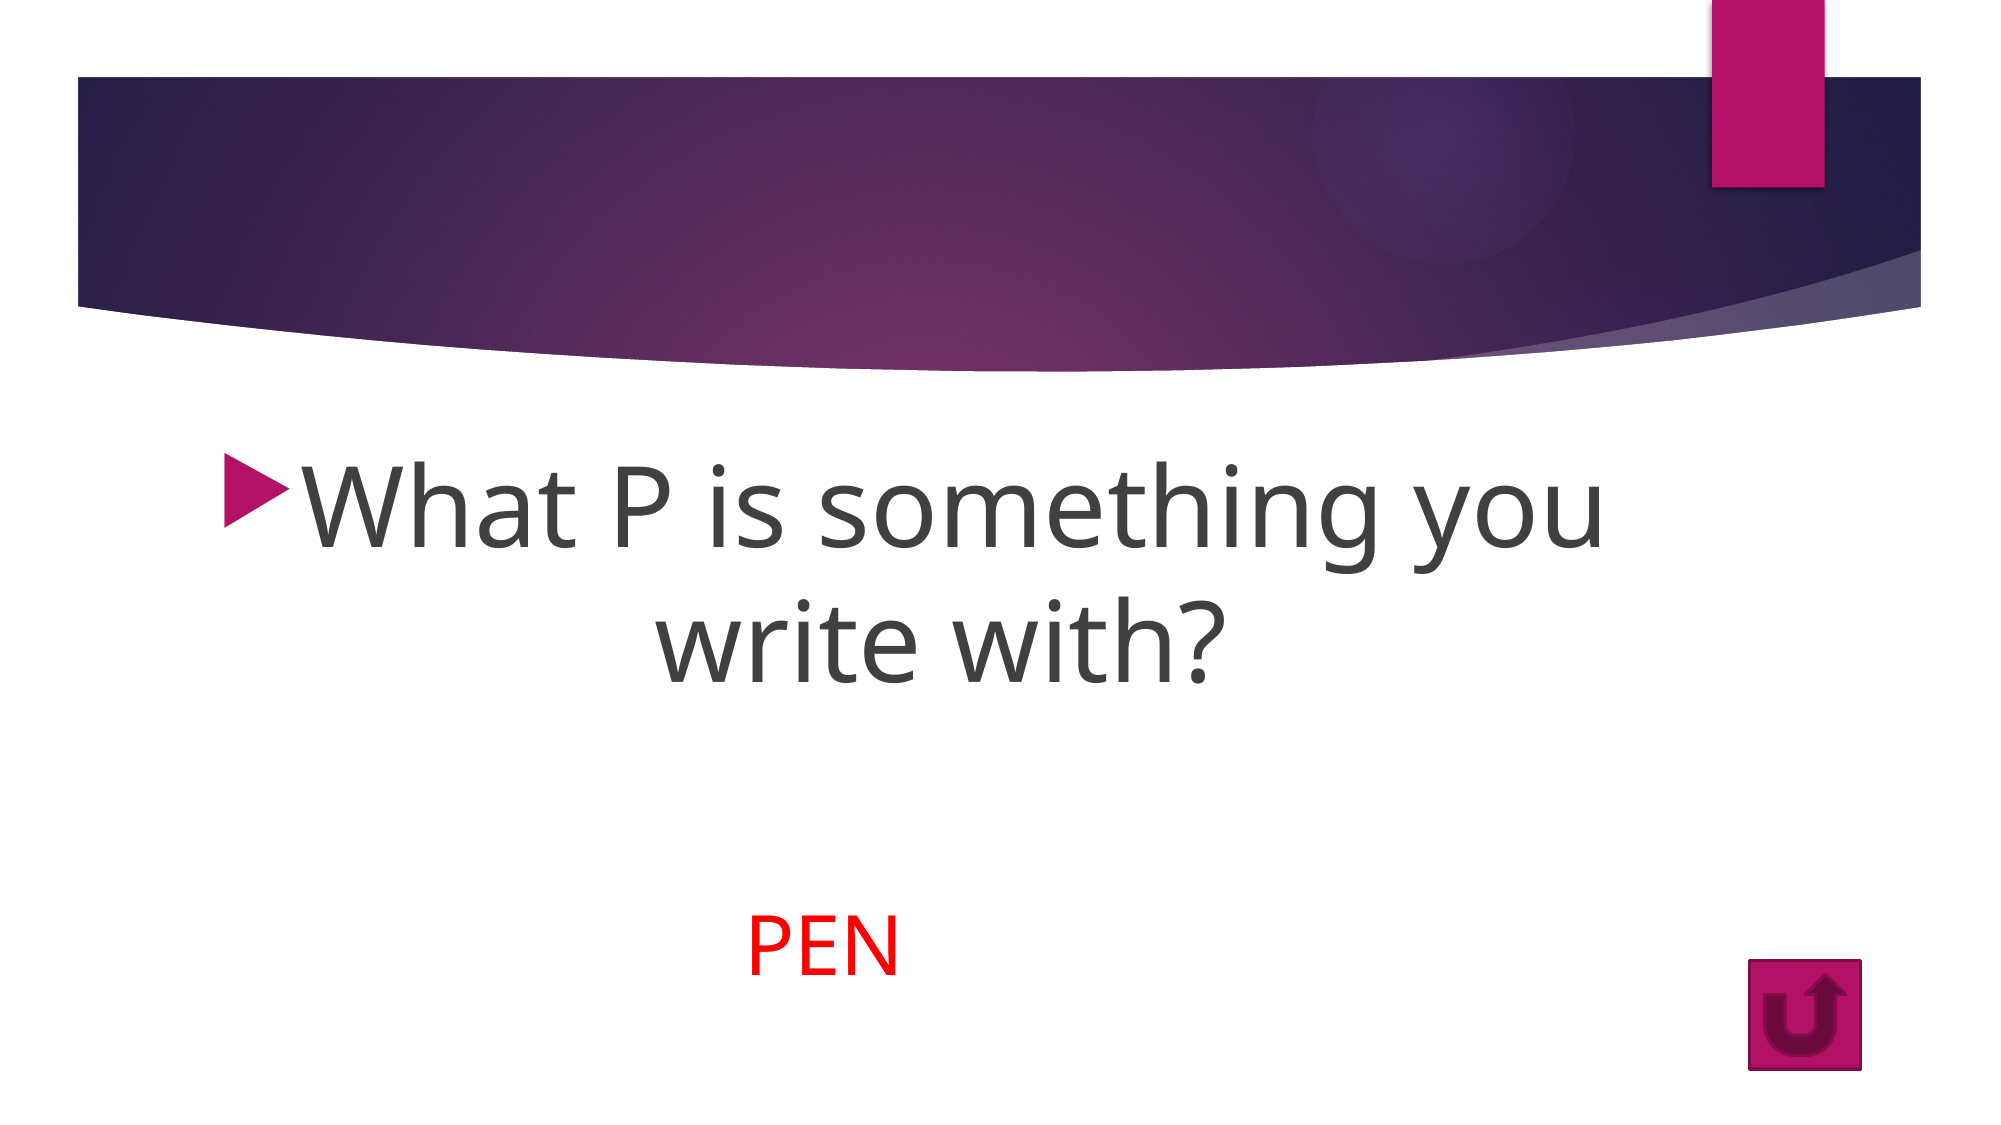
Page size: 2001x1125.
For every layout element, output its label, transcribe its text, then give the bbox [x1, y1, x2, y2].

text_box PEN [729, 884, 1204, 1000]
text_box [1748, 959, 1862, 1071]
list What P is something you write with? [189, 427, 1638, 988]
